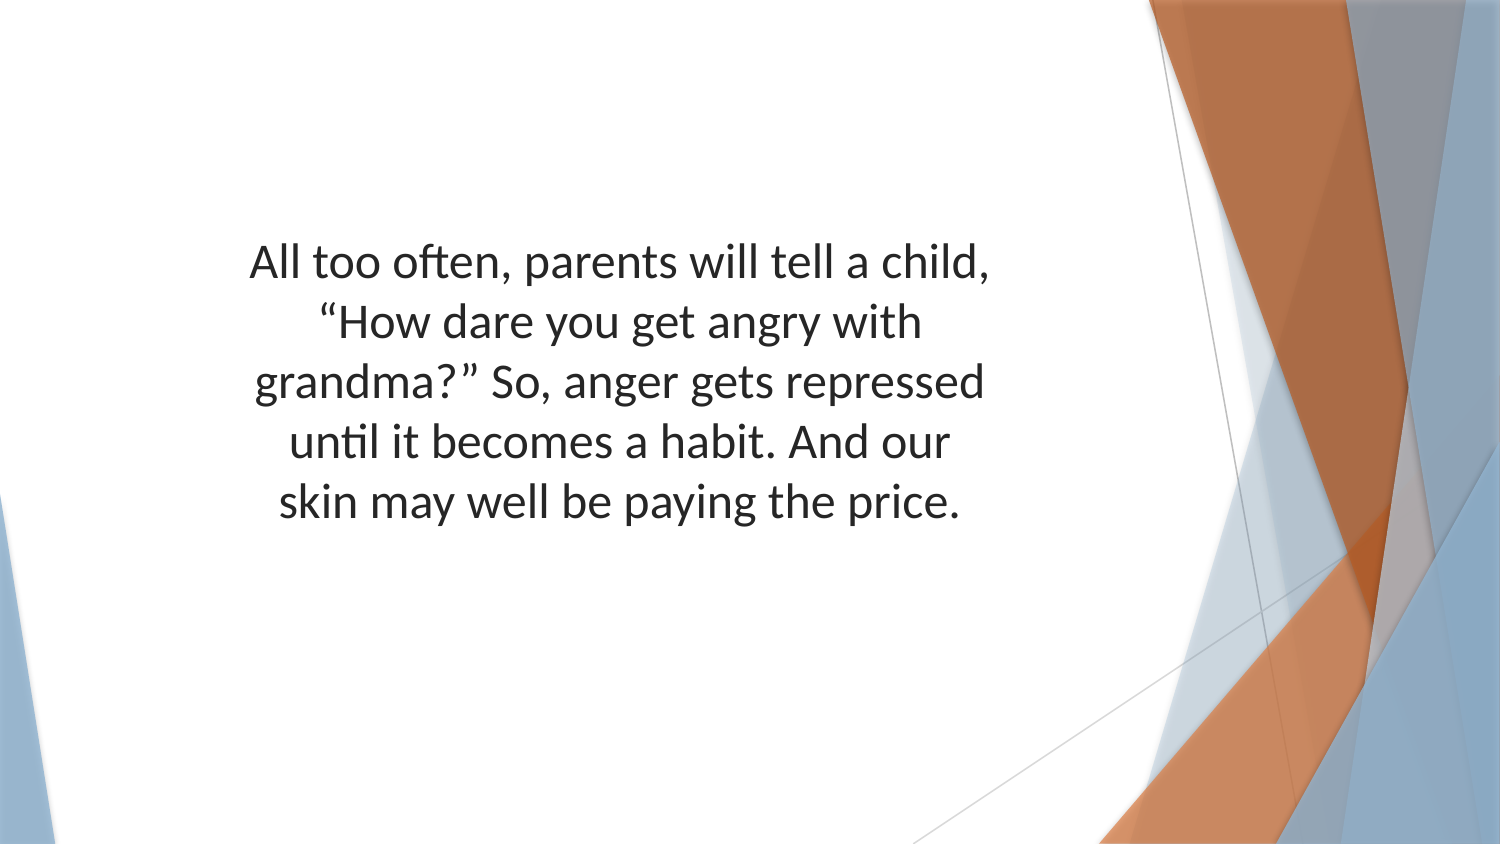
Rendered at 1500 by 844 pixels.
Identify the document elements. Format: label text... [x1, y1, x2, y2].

list All too often, parents will tell a child, “How dare you get angry with grandma?” So, anger gets repressed until it becomes a habit. And our skin may well be paying the price. [230, 221, 1010, 576]
